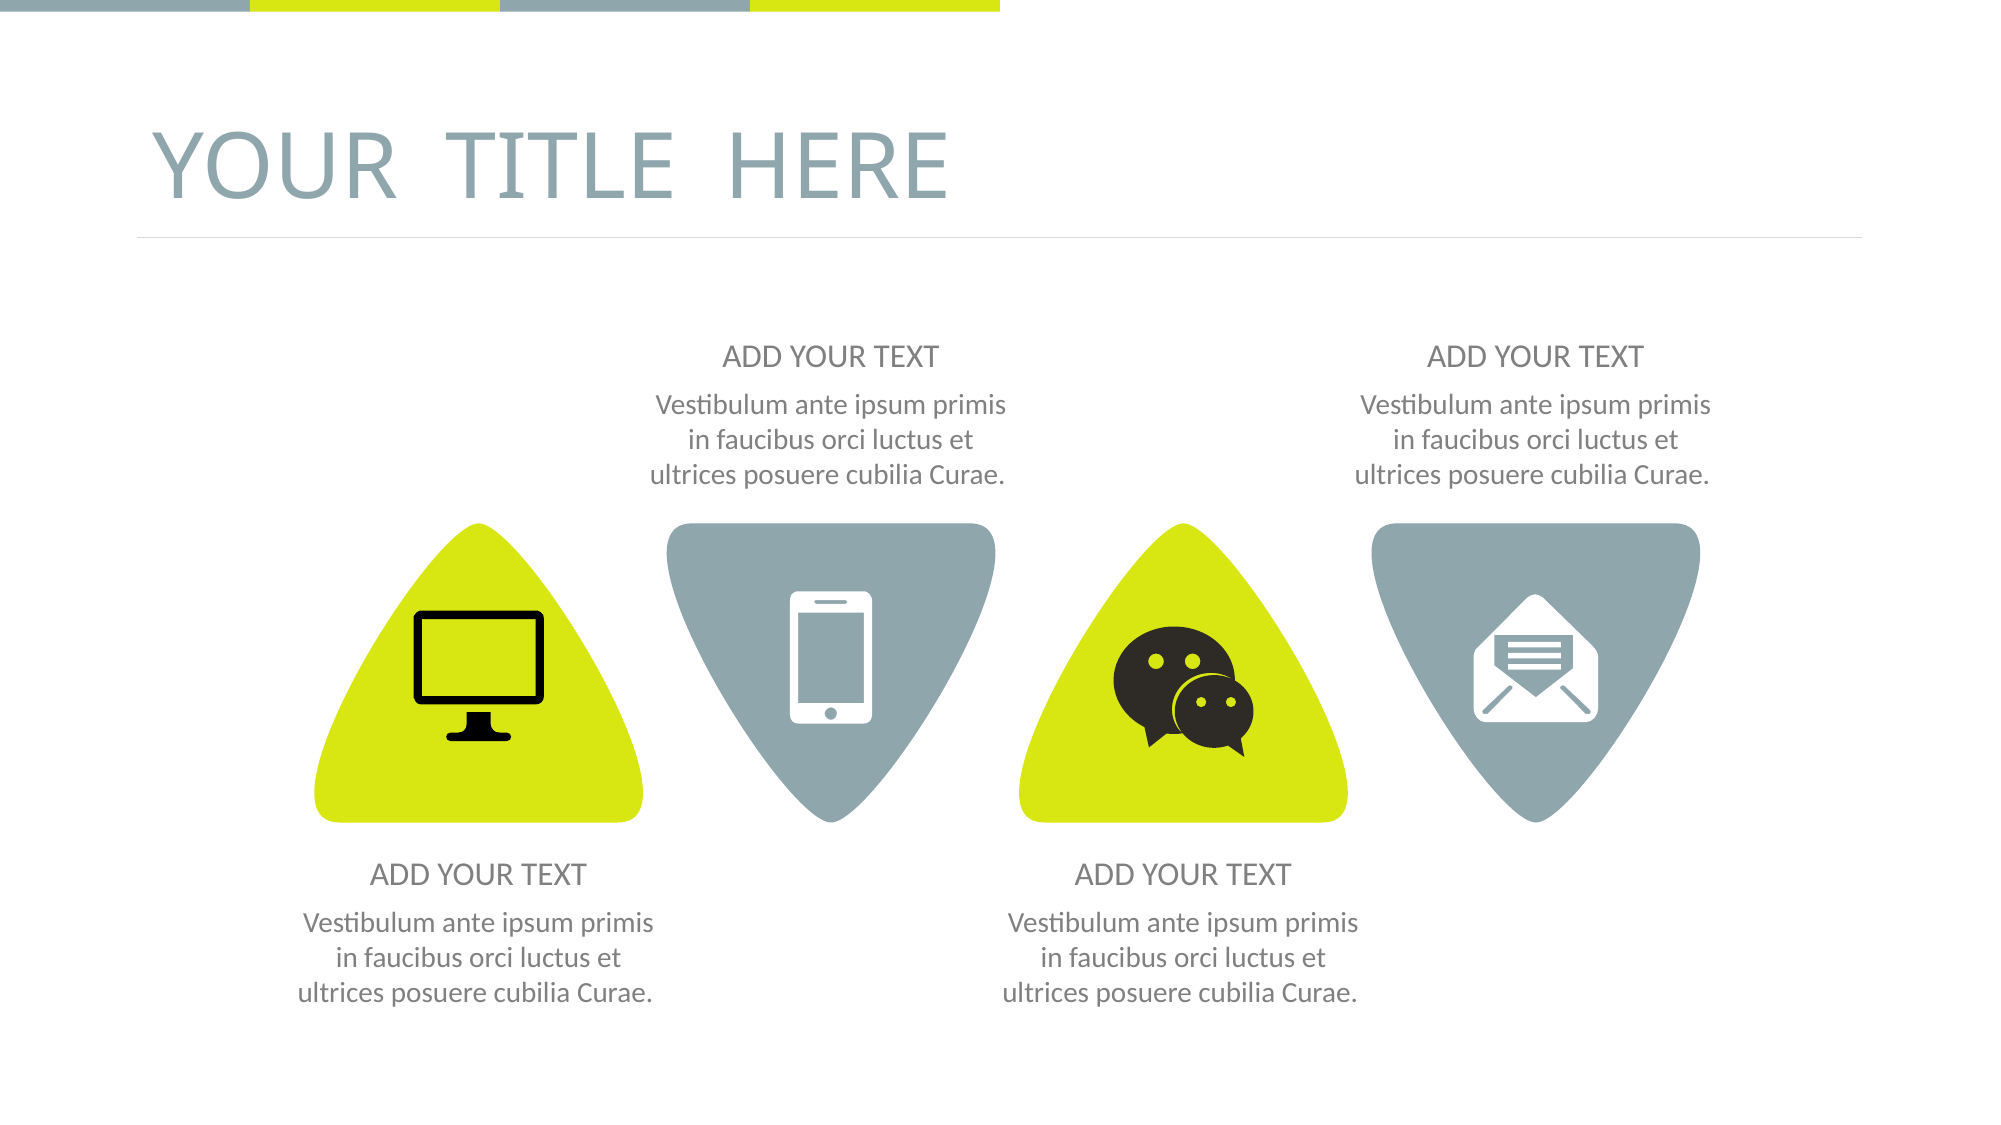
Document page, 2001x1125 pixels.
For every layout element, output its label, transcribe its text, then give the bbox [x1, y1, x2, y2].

title YOUR TITLE HERE [137, 59, 1863, 278]
text_box [665, 522, 997, 824]
text_box Vestibulum ante ipsum primis in faucibus orci luctus et ultrices posuere cubilia Curae. [629, 377, 1033, 498]
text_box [413, 610, 544, 742]
text_box Vestibulum ante ipsum primis in faucibus orci luctus et ultrices posuere cubilia Curae. [1334, 377, 1738, 498]
text_box [313, 522, 644, 824]
text_box ADD YOUR TEXT [1376, 326, 1696, 377]
text_box [1112, 625, 1255, 760]
text_box ADD YOUR TEXT [671, 326, 991, 377]
text_box ADD YOUR TEXT [1024, 844, 1343, 895]
text_box Vestibulum ante ipsum primis in faucibus orci luctus et ultrices posuere cubilia Curae. [982, 895, 1385, 1016]
text_box [1473, 594, 1599, 723]
text_box [789, 591, 873, 724]
text_box Vestibulum ante ipsum primis in faucibus orci luctus et ultrices posuere cubilia Curae. [277, 895, 681, 1016]
text_box [1370, 522, 1702, 824]
text_box ADD YOUR TEXT [319, 844, 638, 895]
text_box [1018, 522, 1349, 824]
